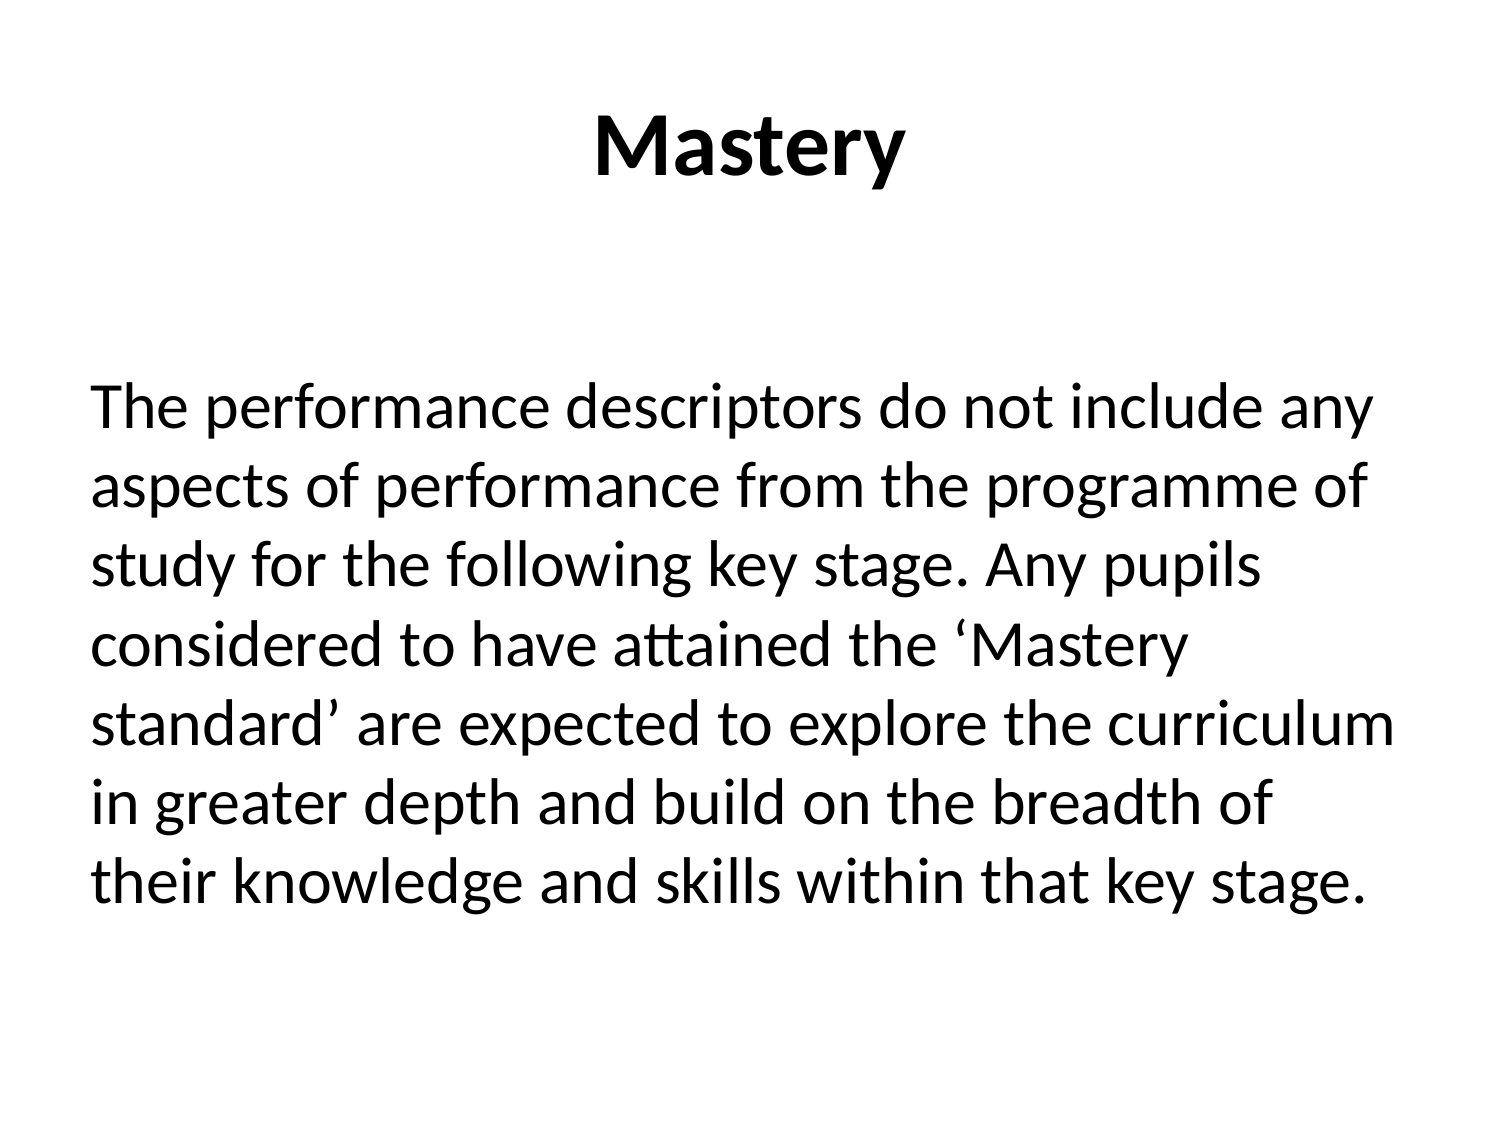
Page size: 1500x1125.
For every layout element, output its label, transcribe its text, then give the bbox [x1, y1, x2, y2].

title Mastery [75, 45, 1425, 233]
list The performance descriptors do not include any aspects of performance from the programme of study for the following key stage. Any pupils considered to have attained the ‘Mastery standard’ are expected to explore the curriculum in greater depth and build on the breadth of their knowledge and skills within that key stage. [75, 262, 1425, 1005]
